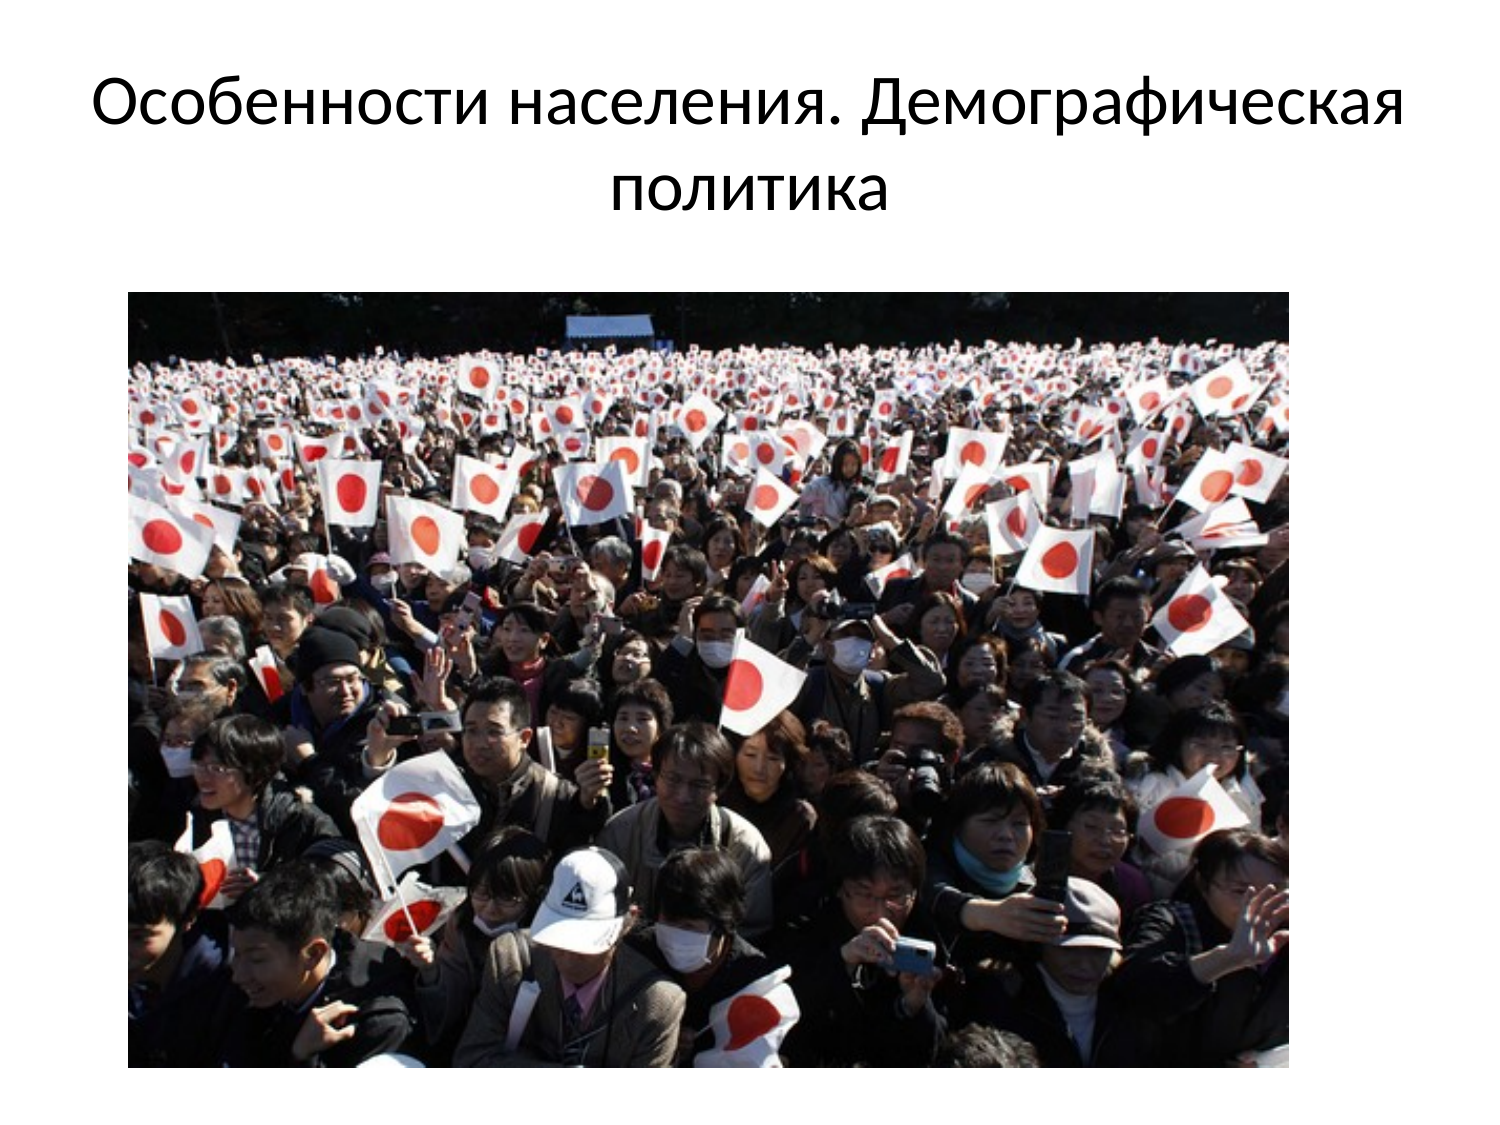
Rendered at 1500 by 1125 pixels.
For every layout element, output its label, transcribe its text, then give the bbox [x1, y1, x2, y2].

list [128, 292, 1290, 1068]
title Особенности населения. Демографическая политика [75, 45, 1425, 233]
